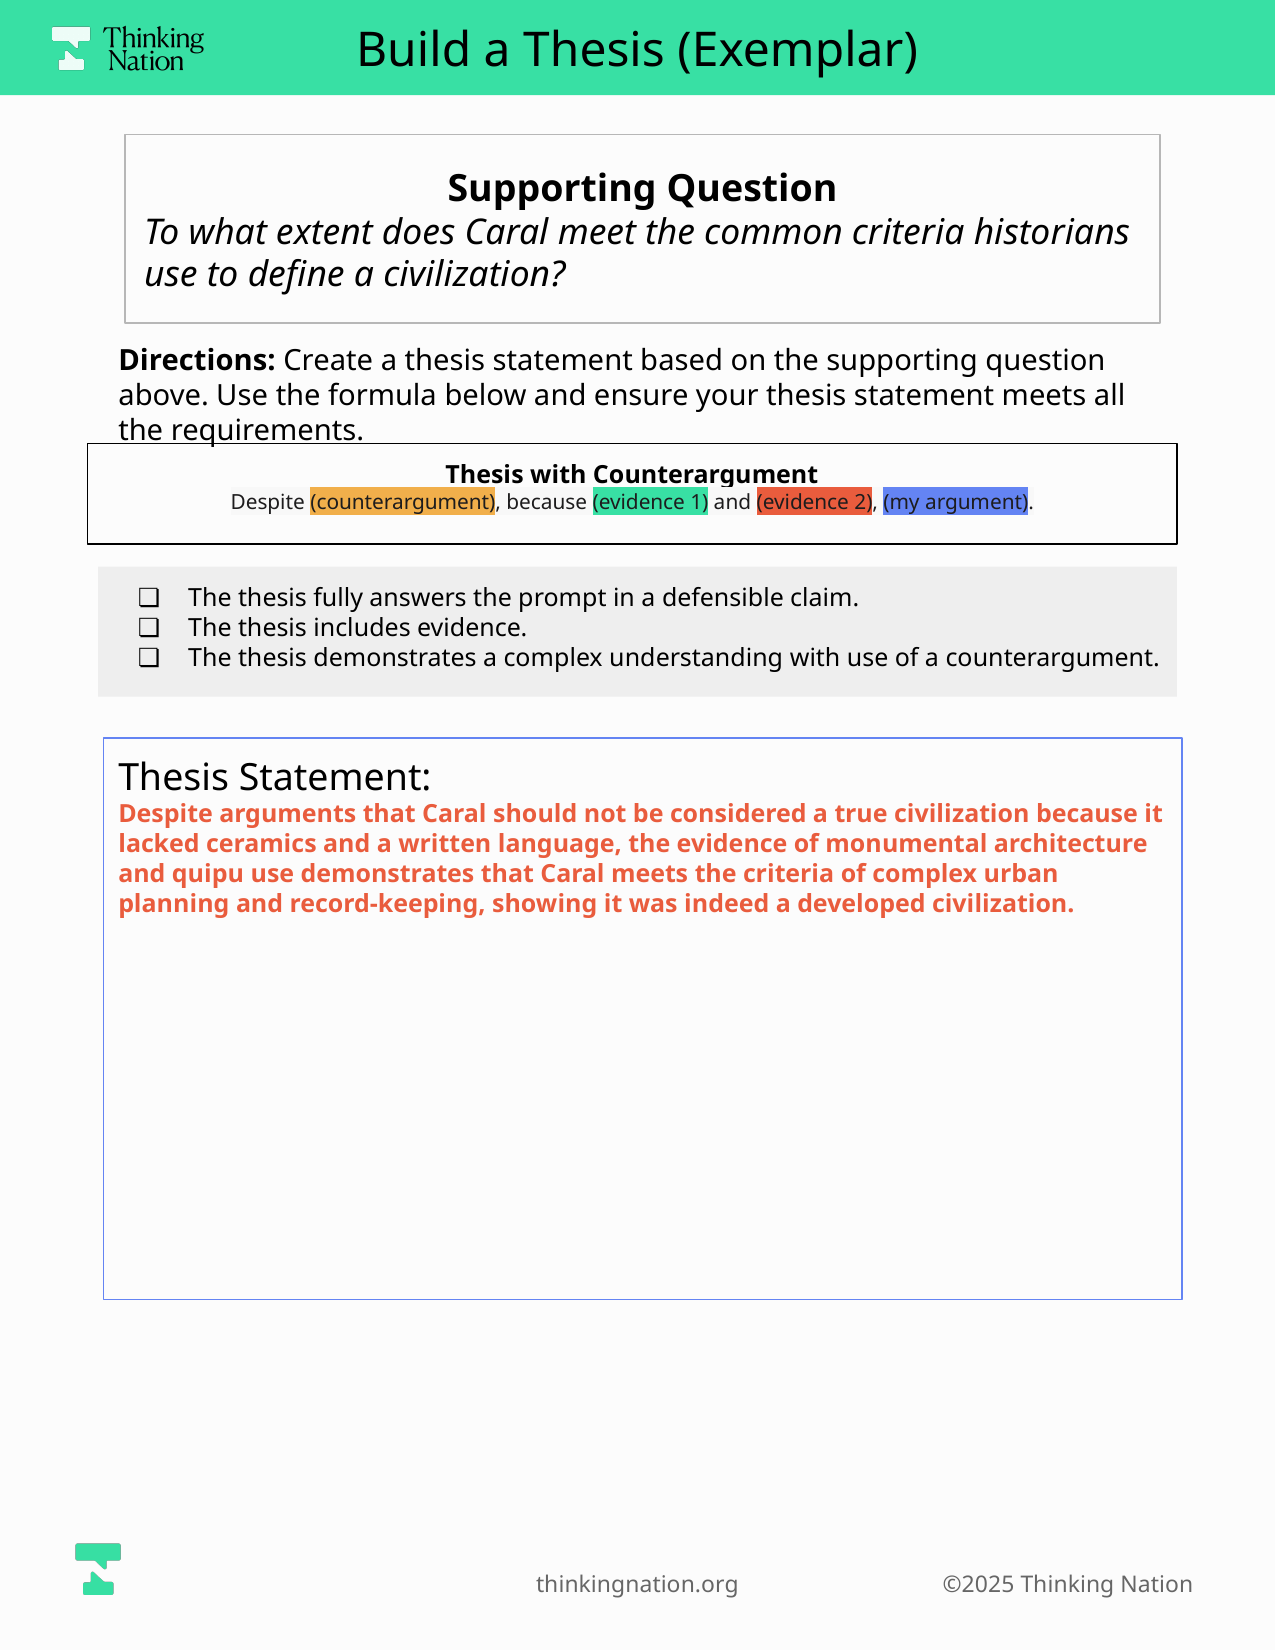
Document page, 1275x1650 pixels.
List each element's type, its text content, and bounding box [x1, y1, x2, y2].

text_box The thesis fully answers the prompt in a defensible claim. The thesis includes evidence. The thesis demonstrates a complex understanding with use of a counterargument. [98, 566, 1177, 697]
picture [35, 11, 210, 85]
text_box Thesis with Counterargument Despite (counterargument), because (evidence 1) and (evidence 2), (my argument). [87, 443, 1177, 545]
text_box Thesis Statement: Despite arguments that Caral should not be considered a true civilization because it lacked ceramics and a written language, the evidence of monumental architecture and quipu use demonstrates that Caral meets the criteria of complex urban planning and record-keeping, showing it was indeed a developed civilization. [103, 737, 1183, 1300]
text_box thinkingnation.org [486, 1553, 789, 1605]
text_box ©2025 Thinking Nation [907, 1553, 1210, 1605]
text_box Directions: Create a thesis statement based on the supporting question above. Use the formula below and ensure your thesis statement meets all the requirements. [103, 325, 1183, 461]
picture [62, 1533, 134, 1605]
text_box Build a Thesis (Exemplar) [0, 0, 1275, 96]
text_box Supporting Question To what extent does Caral meet the common criteria historians use to define a civilization? [125, 134, 1161, 324]
